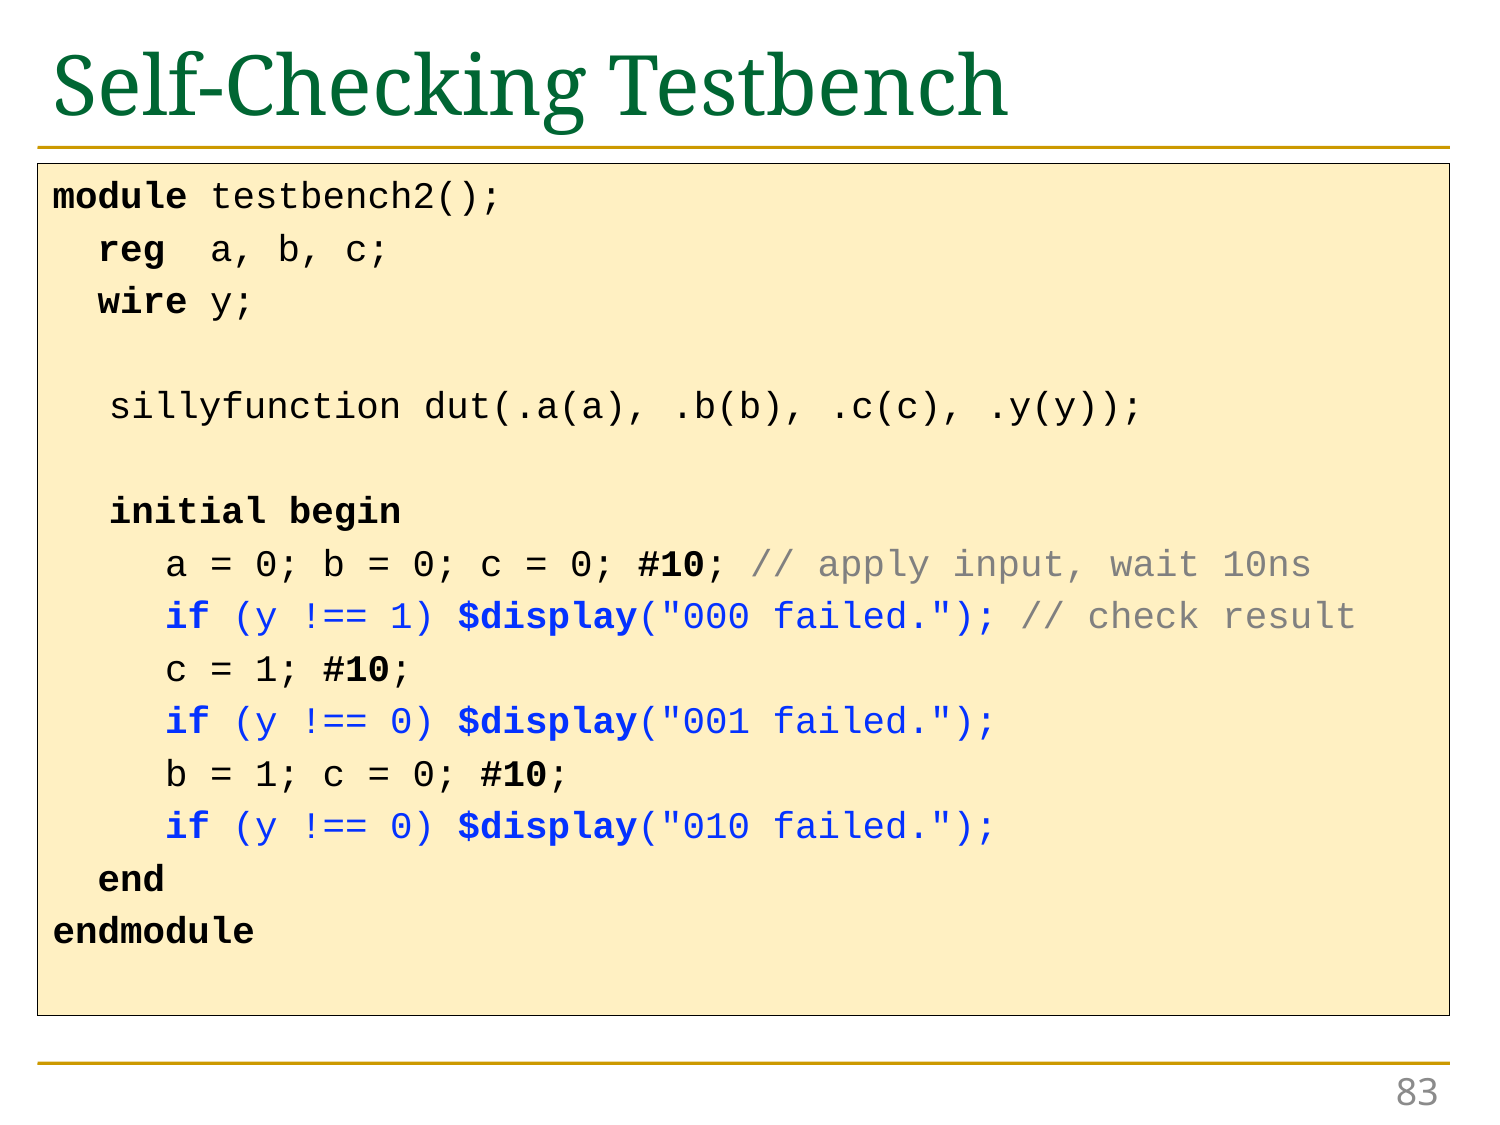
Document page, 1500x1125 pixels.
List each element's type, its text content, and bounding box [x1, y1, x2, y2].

text_box [87, 1016, 1413, 1025]
title Self-Checking Testbench [37, 24, 1450, 163]
list module testbench2(); reg a, b, c; wire y; sillyfunction dut(.a(a), .b(b), .c(c), .y(y)); initial begin a = 0; b = 0; c = 0; #10; // apply input, wait 10ns if (y !== 1) $display("000 failed."); // check result c = 1; #10; if (y !== 0) $display("001 failed."); b = 1; c = 0; #10; if (y !== 0) $display("010 failed."); end endmodule [37, 163, 1450, 1016]
slide_number 83 [1116, 1063, 1454, 1124]
